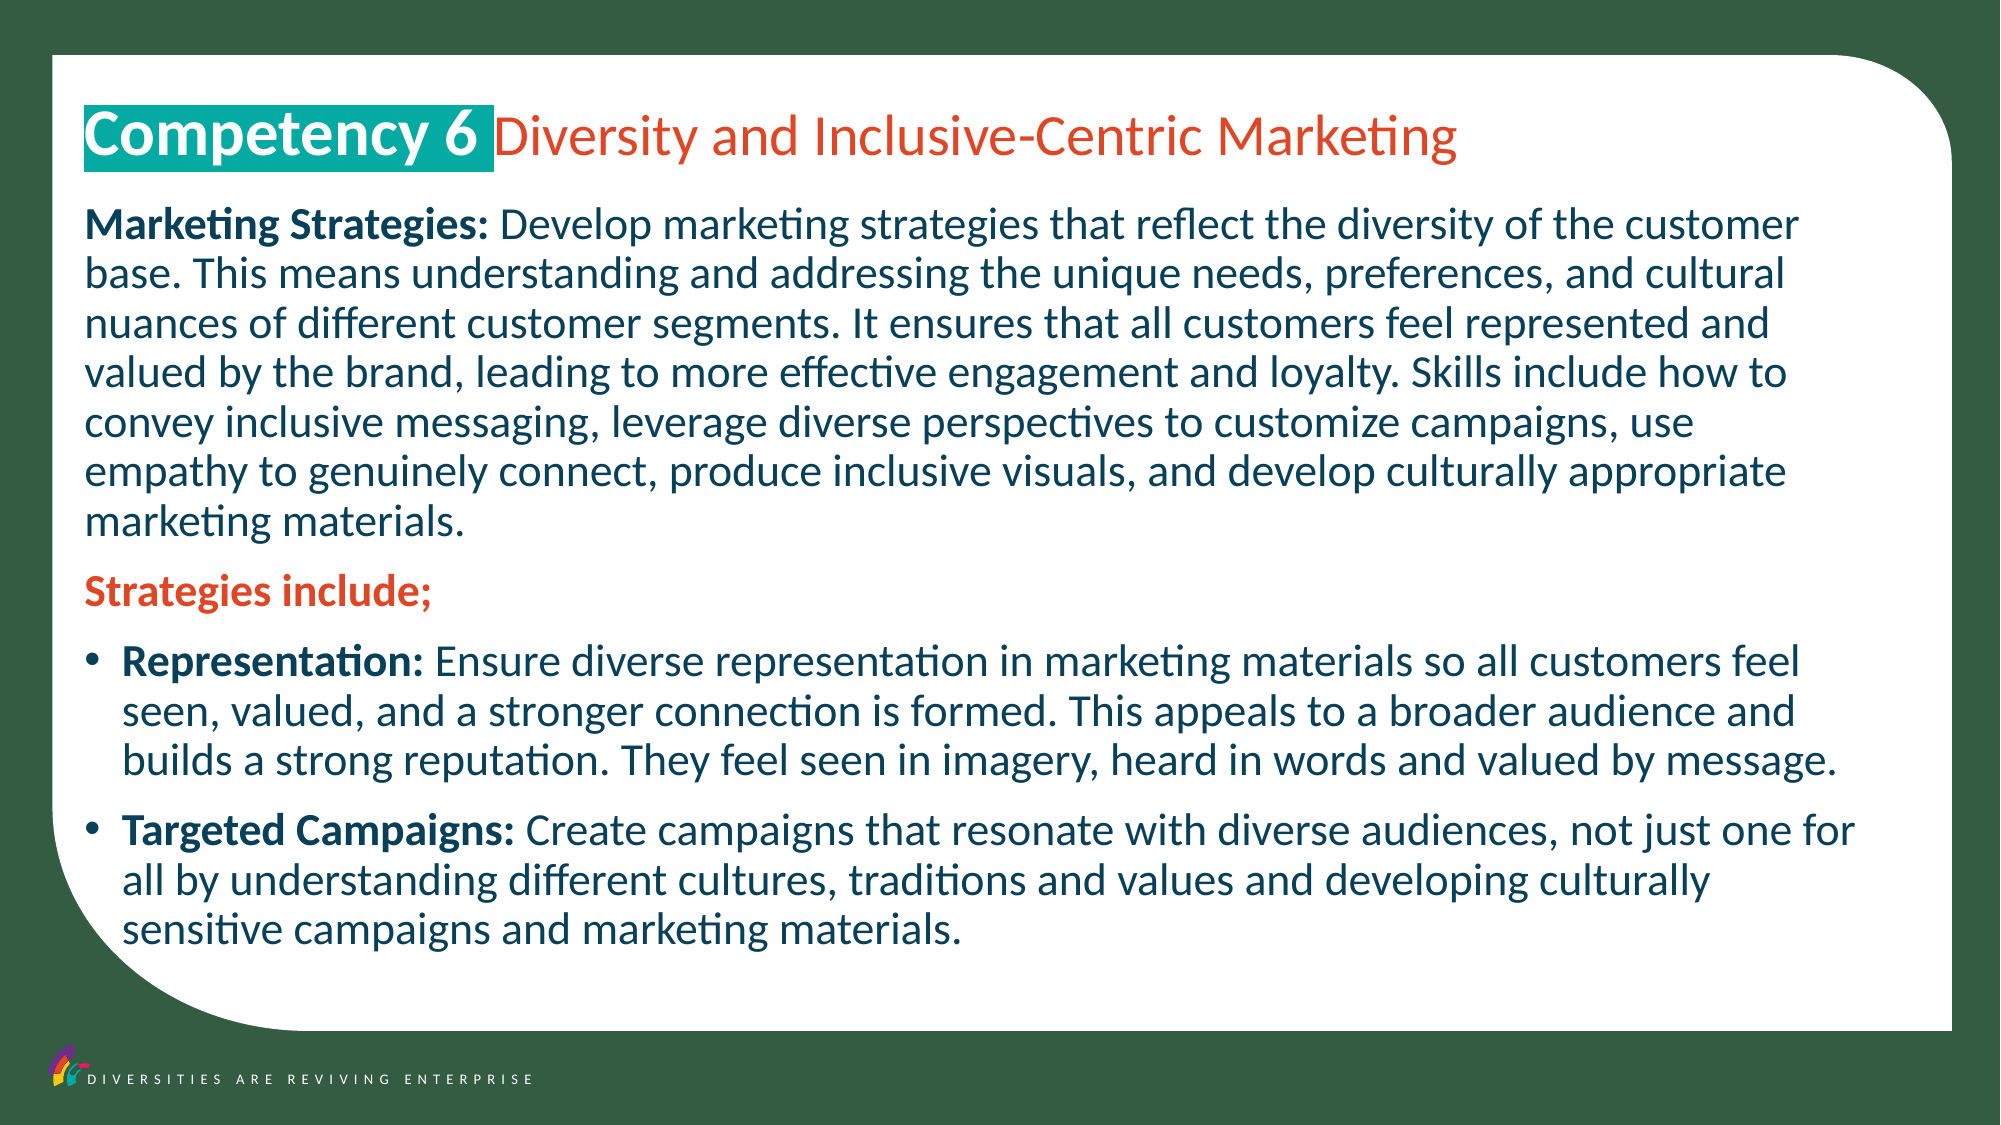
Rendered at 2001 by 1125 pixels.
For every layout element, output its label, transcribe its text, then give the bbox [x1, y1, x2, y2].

list Marketing Strategies: Develop marketing strategies that reflect the diversity of the customer base. This means understanding and addressing the unique needs, preferences, and cultural nuances of different customer segments. It ensures that all customers feel represented and valued by the brand, leading to more effective engagement and loyalty. Skills include how to convey inclusive messaging, leverage diverse perspectives to customize campaigns, use empathy to genuinely connect, produce inclusive visuals, and develop culturally appropriate marketing materials. Strategies include; Representation: Ensure diverse representation in marketing materials so all customers feel seen, valued, and a stronger connection is formed. This appeals to a broader audience and builds a strong reputation. They feel seen in imagery, heard in words and valued by message. Targeted Campaigns: Create campaigns that resonate with diverse audiences, not just one for all by understanding different cultures, traditions and values and developing culturally sensitive campaigns and marketing materials. [69, 192, 1879, 825]
text_box Competency 6 Diversity and Inclusive-Centric Marketing [69, 81, 1829, 176]
